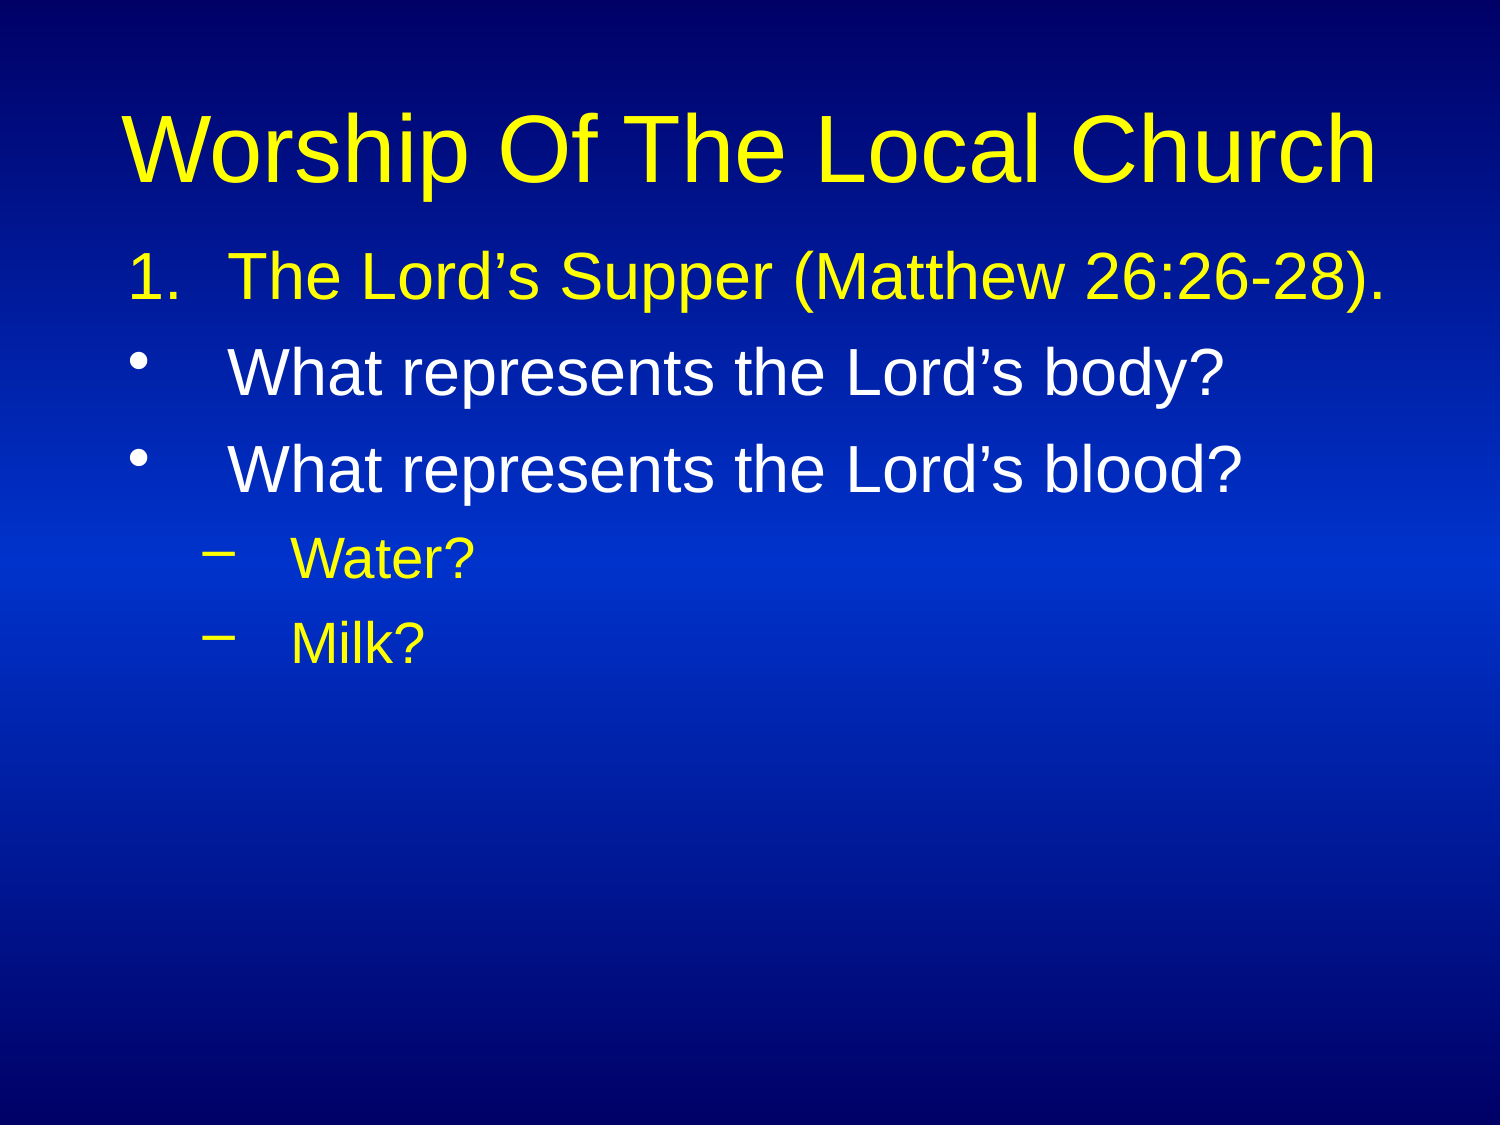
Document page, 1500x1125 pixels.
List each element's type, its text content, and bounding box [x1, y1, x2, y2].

list The Lord’s Supper (Matthew 26:26-28). What represents the Lord’s body? What represents the Lord’s blood? Water? Milk? [112, 224, 1463, 1125]
title Worship Of The Local Church [37, 50, 1463, 238]
